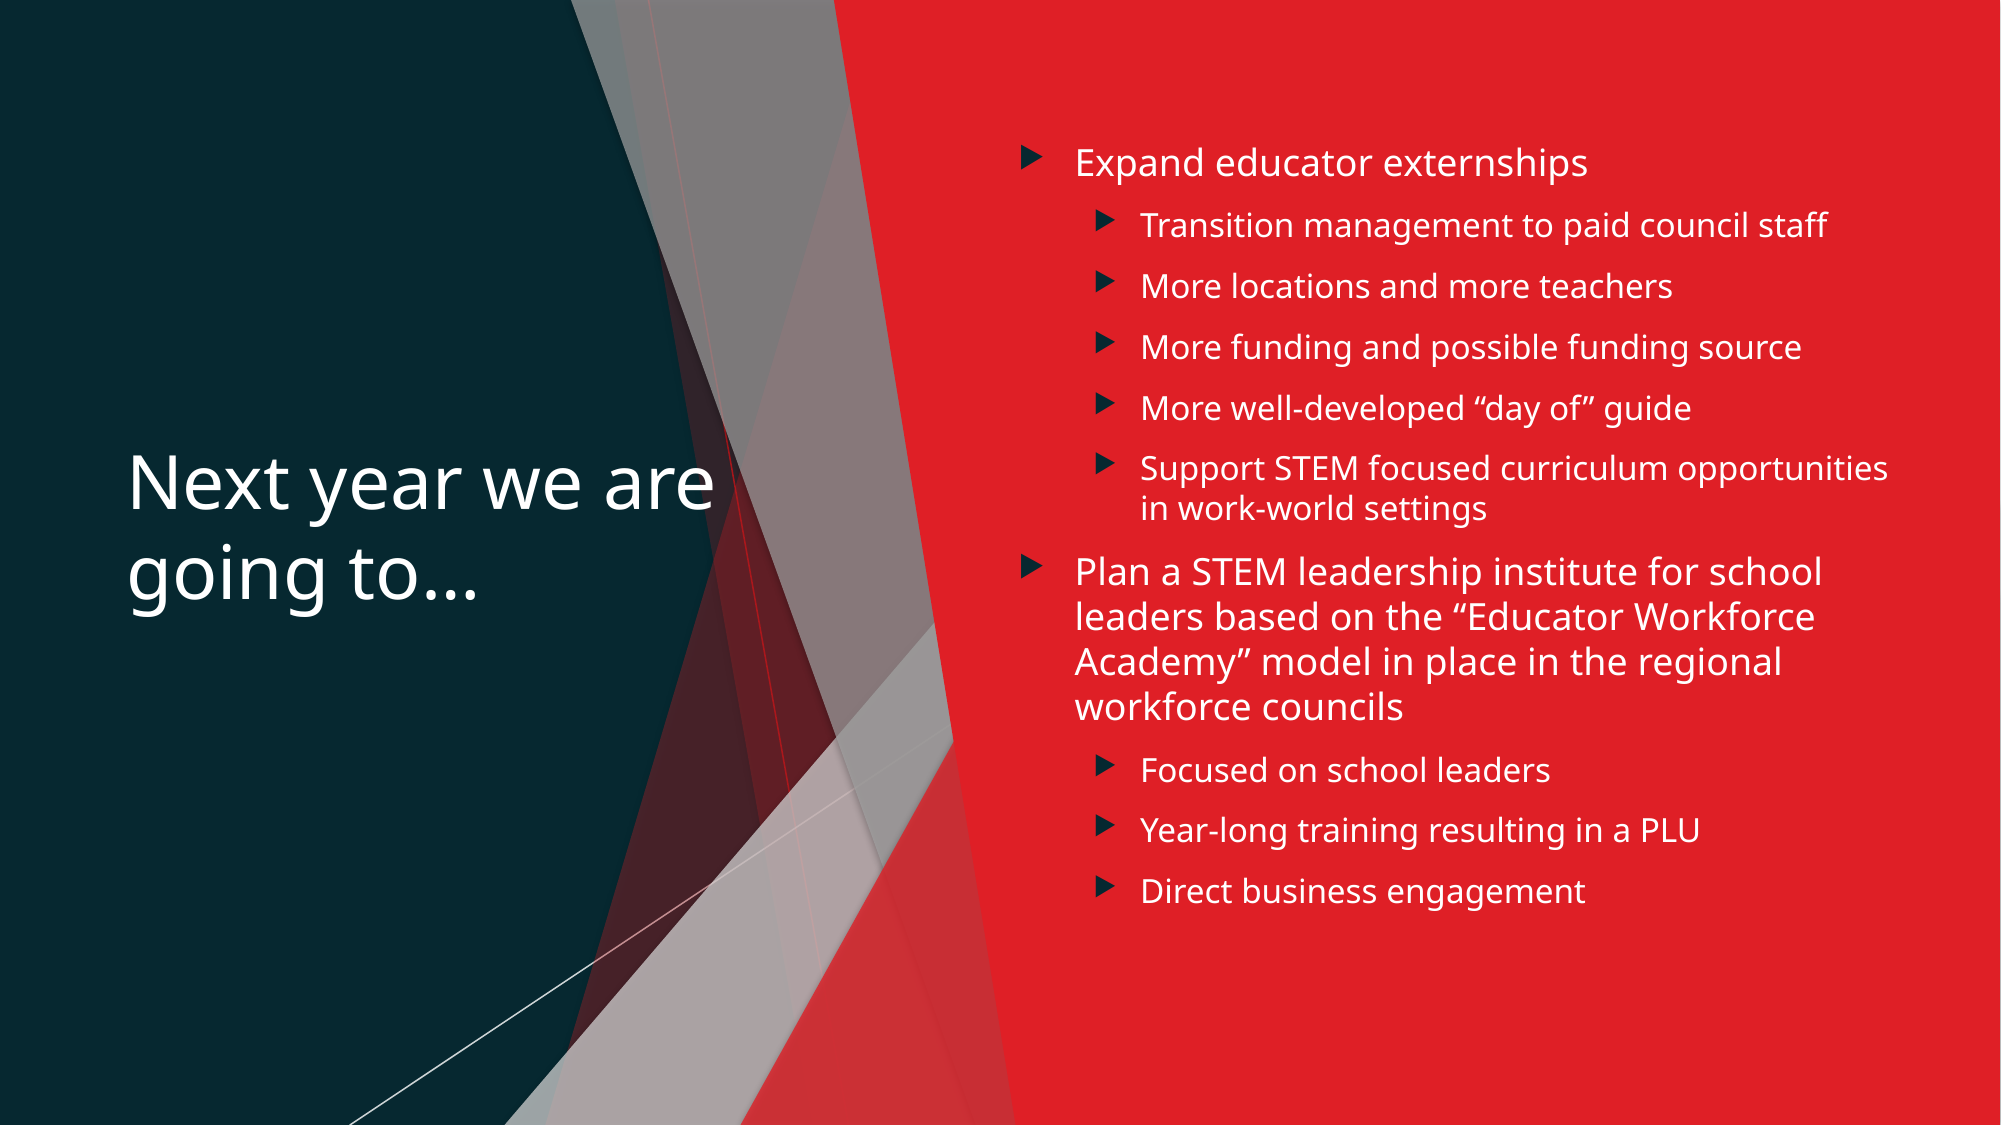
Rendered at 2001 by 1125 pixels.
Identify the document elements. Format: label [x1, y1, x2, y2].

text_box [850, 0, 2000, 1125]
text_box [349, 603, 1132, 1125]
text_box [0, 0, 646, 1125]
text_box [648, 0, 850, 602]
